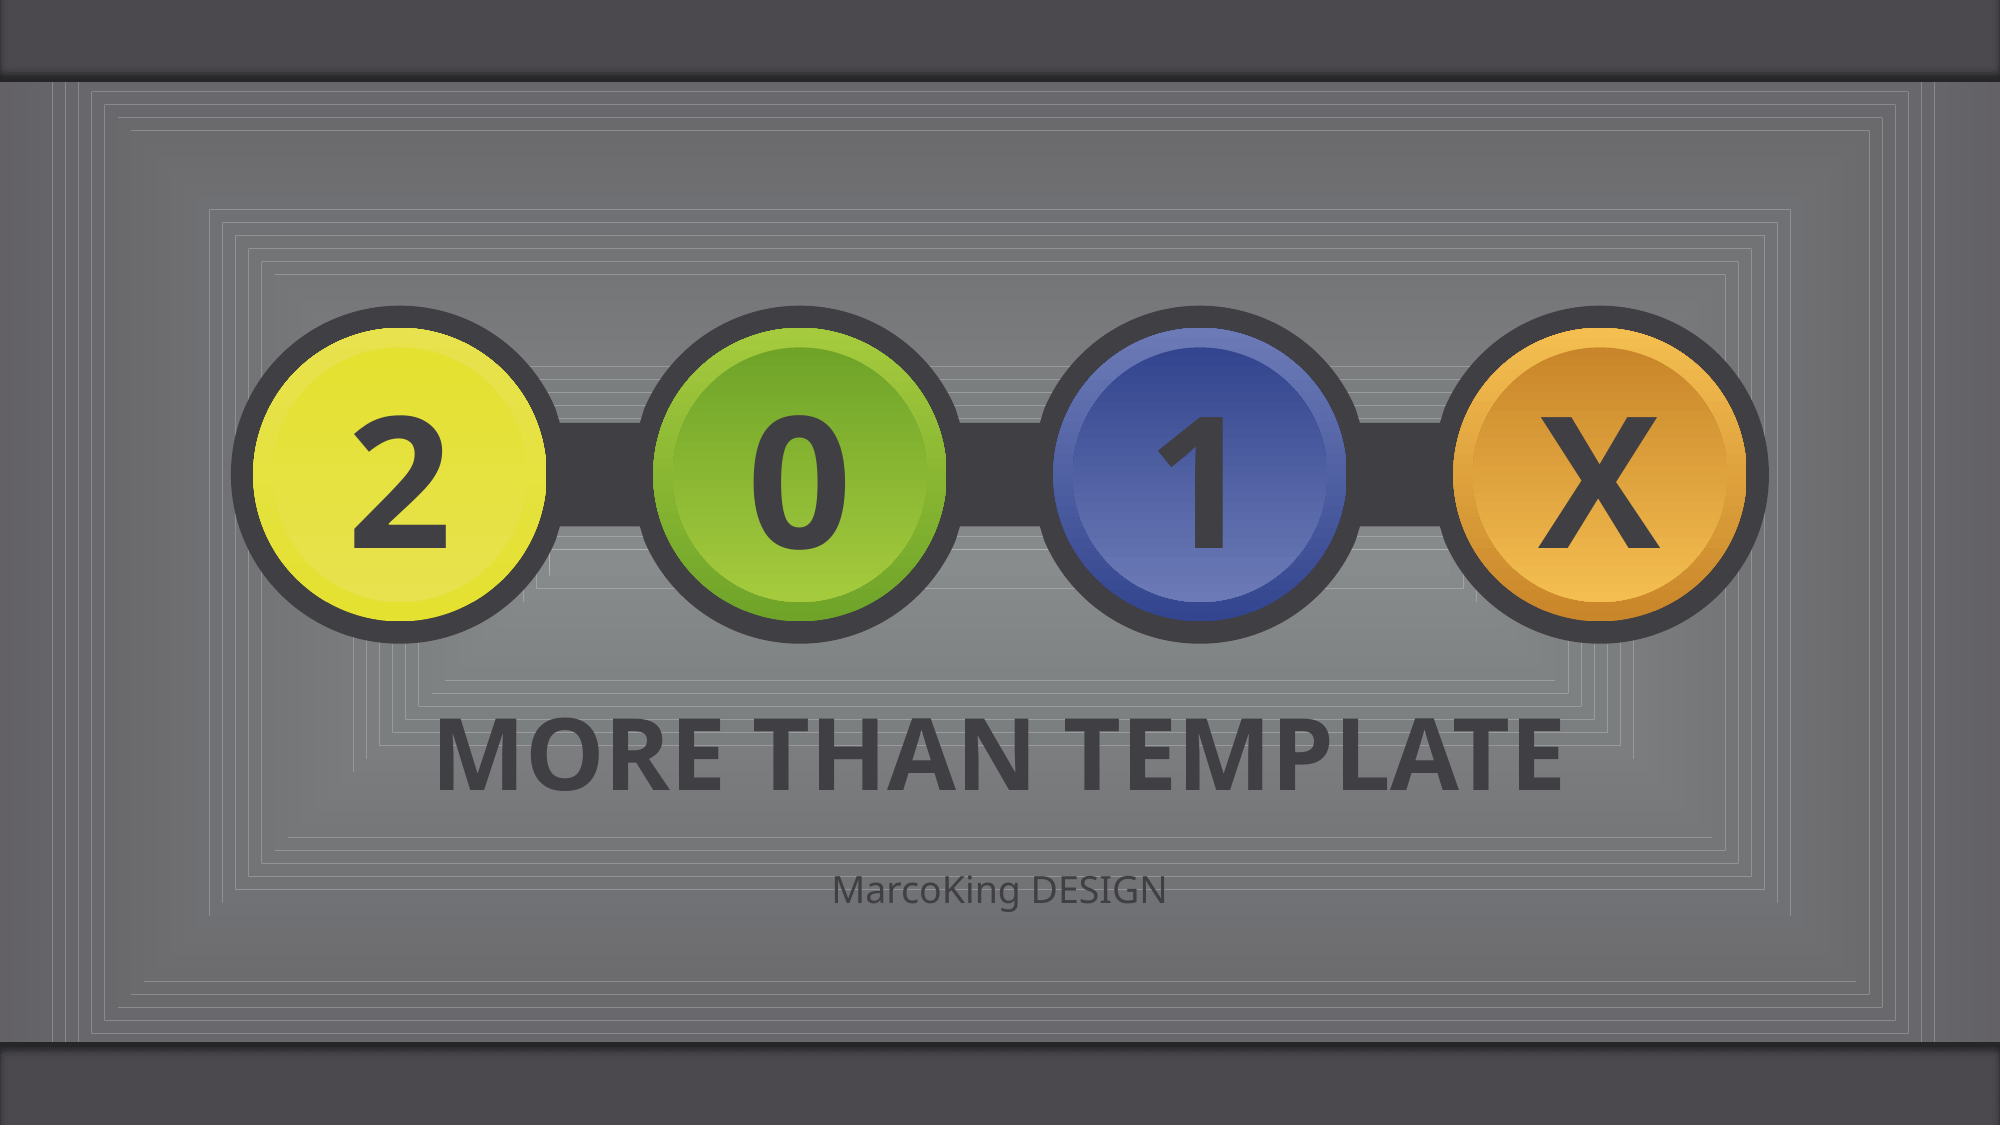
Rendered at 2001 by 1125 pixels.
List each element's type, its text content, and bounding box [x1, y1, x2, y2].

text_box MORE THAN TEMPLATE [416, 682, 1582, 818]
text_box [230, 305, 1769, 644]
picture [0, 1042, 2000, 1125]
text_box MarcoKing DESIGN [816, 858, 1183, 918]
picture [0, 0, 2000, 83]
